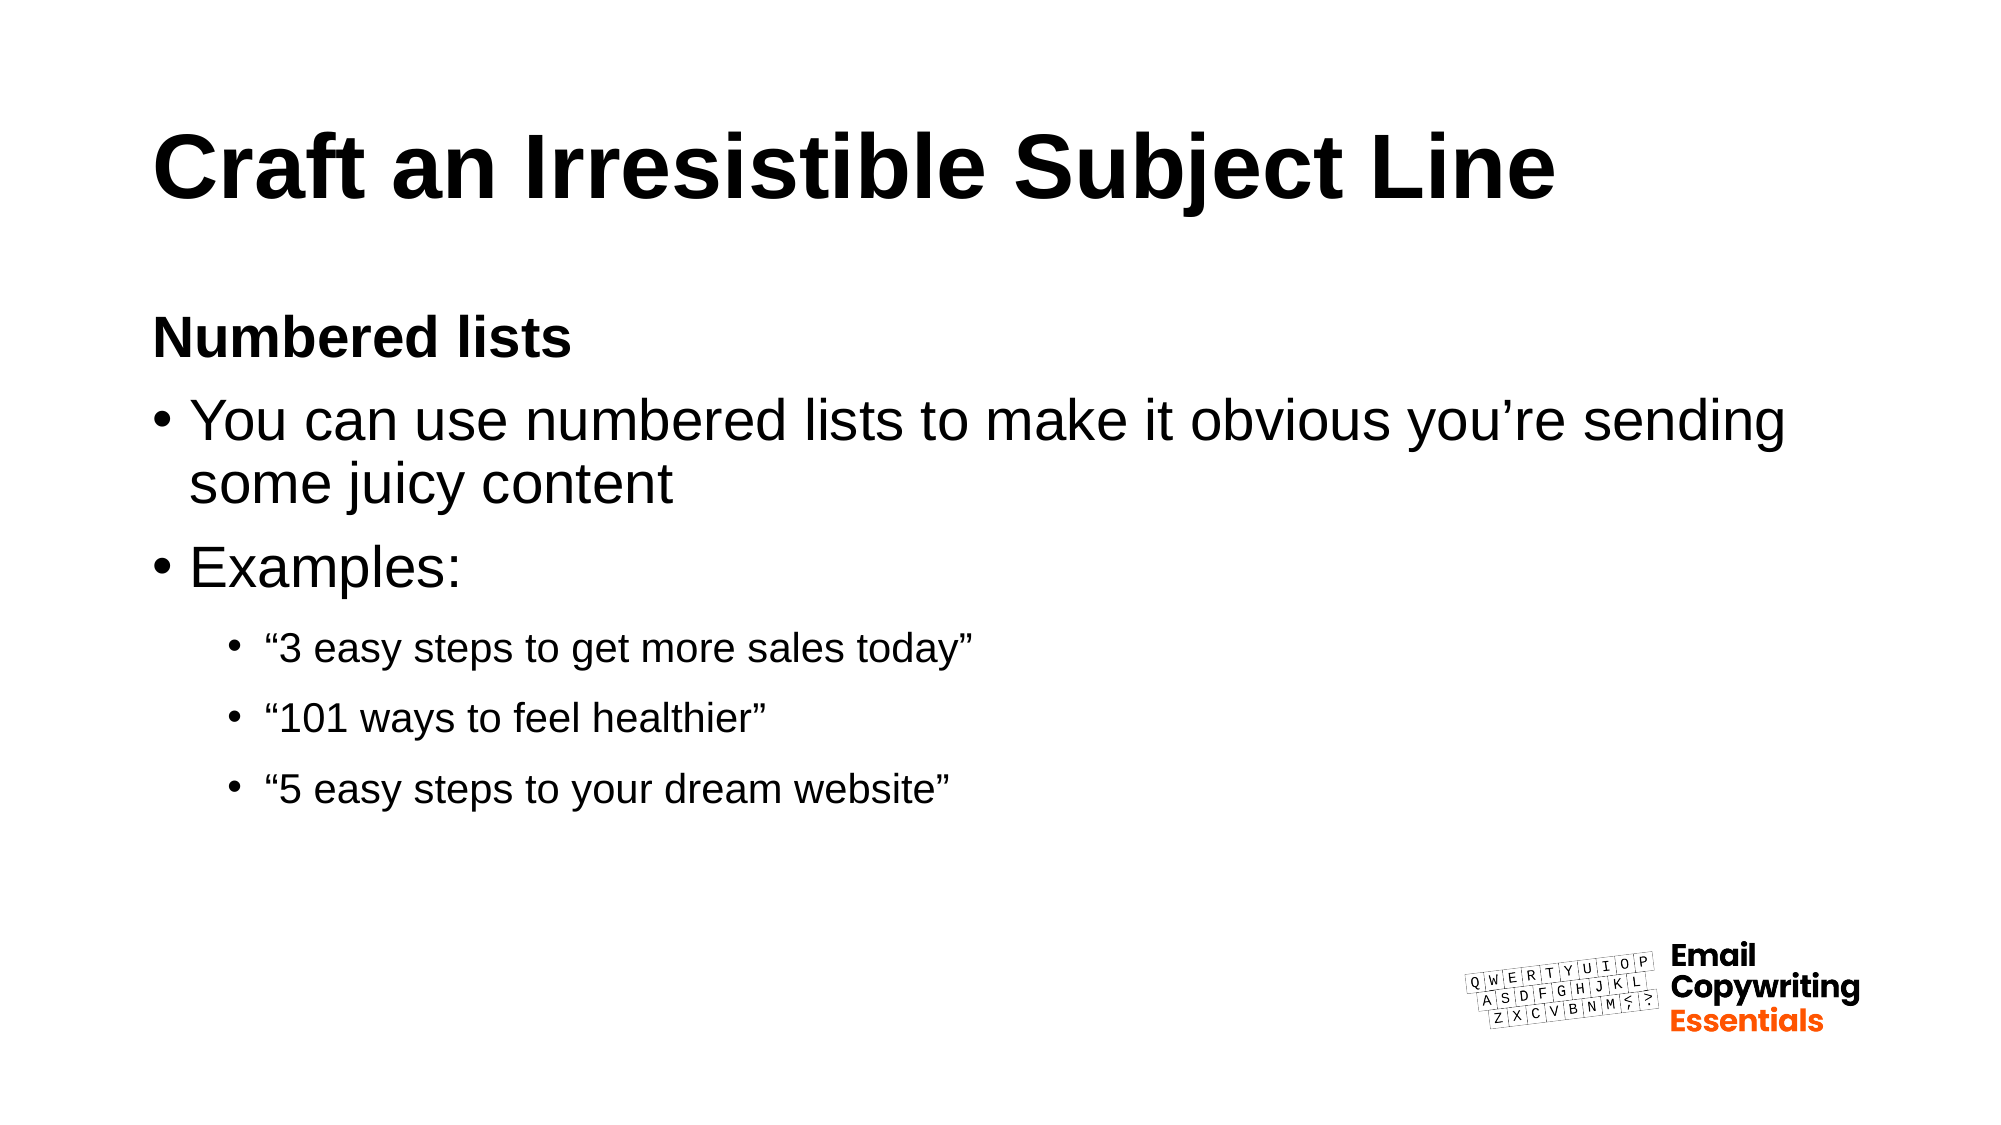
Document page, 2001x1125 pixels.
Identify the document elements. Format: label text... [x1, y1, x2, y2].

list Numbered lists You can use numbered lists to make it obvious you’re sending some juicy content Examples: “3 easy steps to get more sales today” “101 ways to feel healthier” “5 easy steps to your dream website” [137, 299, 1863, 1014]
title Craft an Irresistible Subject Line [137, 59, 1863, 278]
picture [1462, 1014, 1863, 1066]
